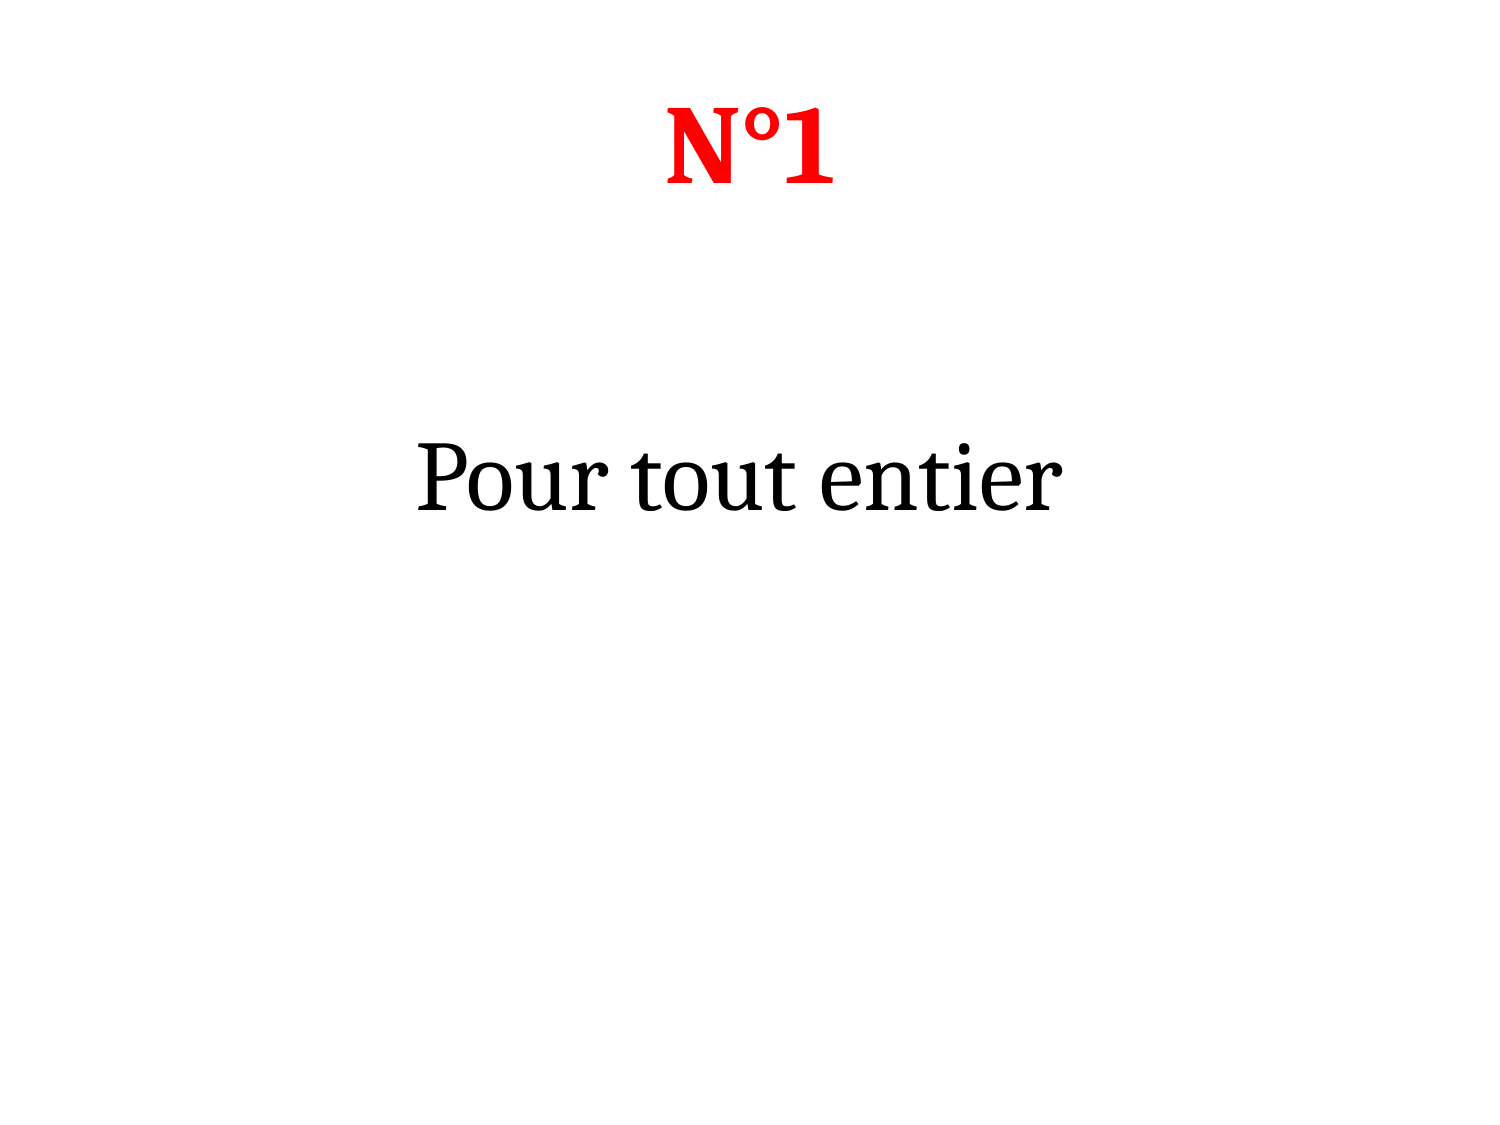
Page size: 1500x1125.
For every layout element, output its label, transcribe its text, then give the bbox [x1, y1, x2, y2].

text_box N°1 [0, 63, 1500, 214]
